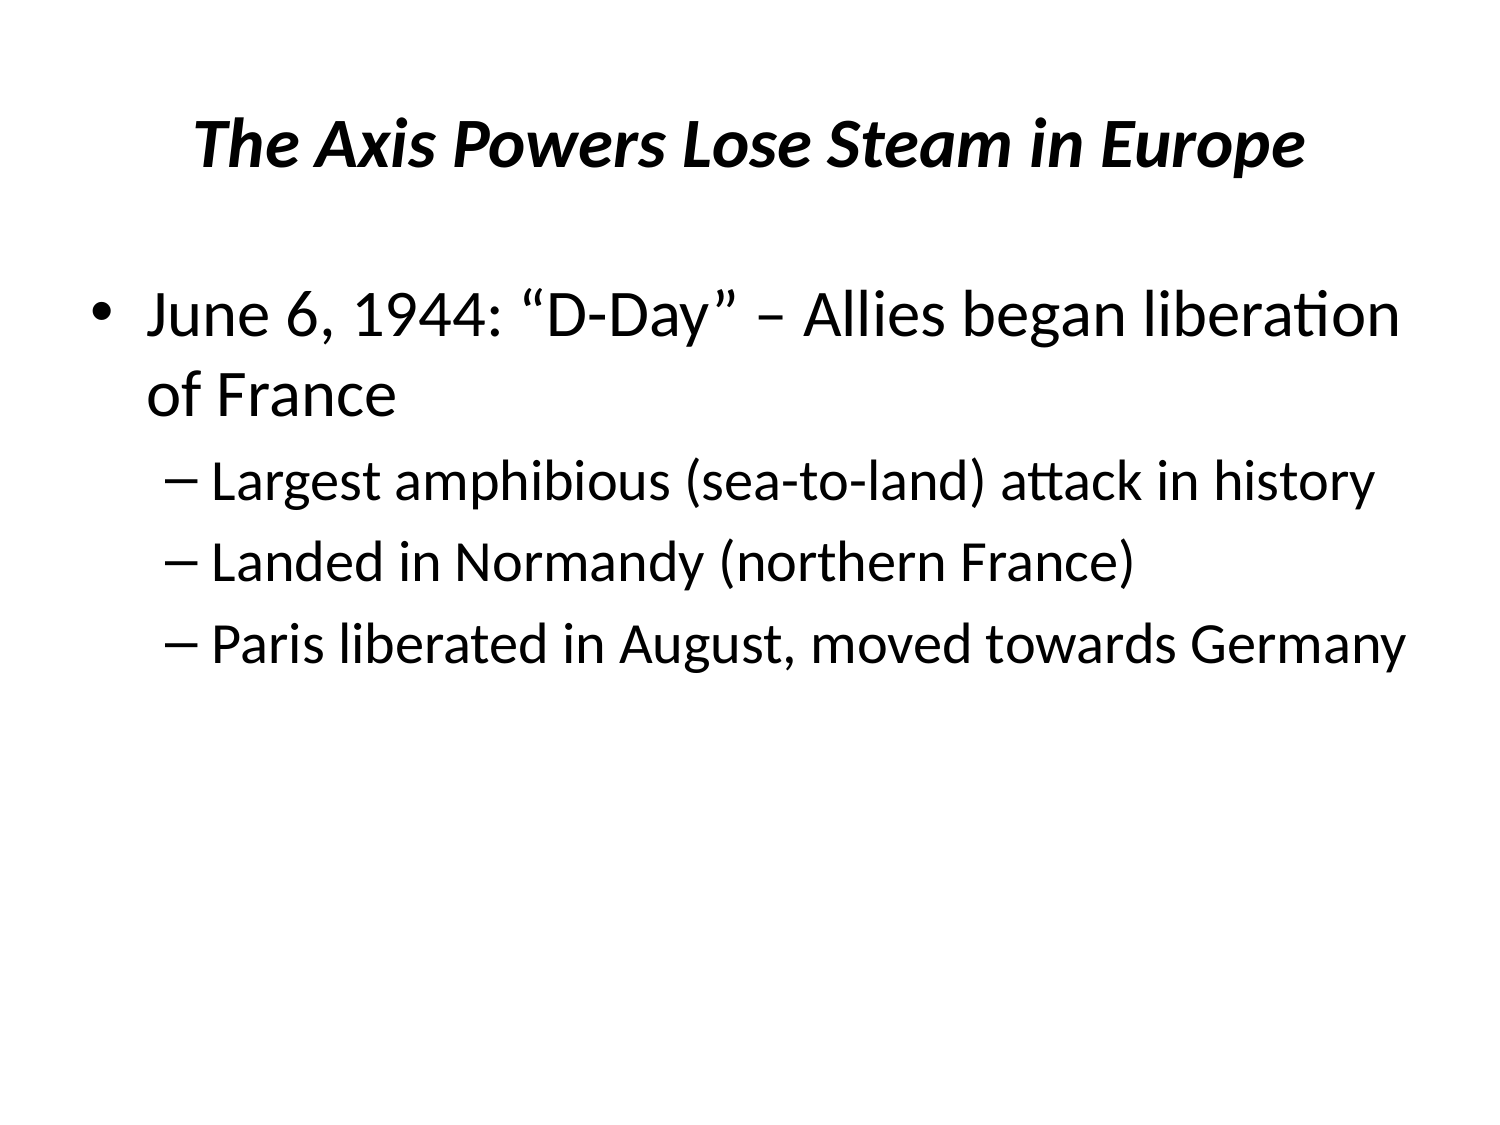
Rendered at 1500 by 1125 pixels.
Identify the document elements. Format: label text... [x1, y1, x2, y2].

title The Axis Powers Lose Steam in Europe [75, 45, 1425, 233]
list June 6, 1944: “D-Day” – Allies began liberation of France Largest amphibious (sea-to-land) attack in history Landed in Normandy (northern France) Paris liberated in August, moved towards Germany [75, 262, 1425, 1005]
